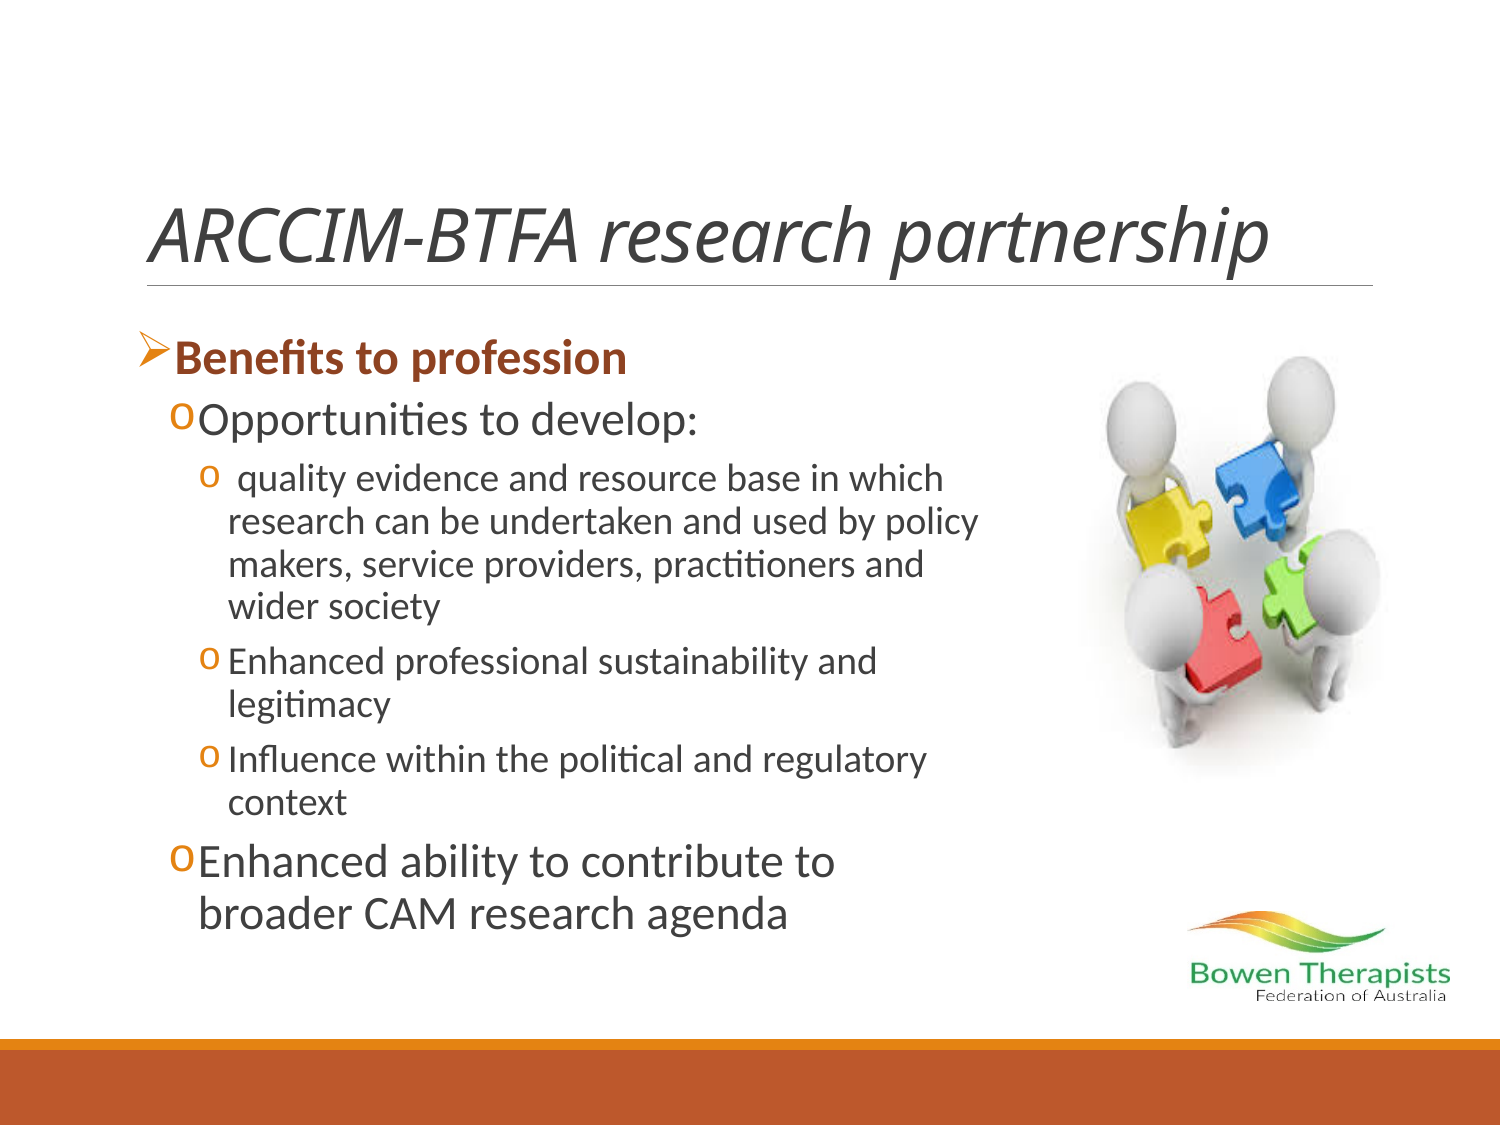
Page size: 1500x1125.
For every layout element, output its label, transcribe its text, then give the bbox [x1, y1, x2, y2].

picture [1061, 323, 1415, 802]
picture [1186, 911, 1451, 1002]
title ARCCIM-BTFA research partnership [135, 47, 1373, 285]
list Benefits to profession Opportunities to develop: quality evidence and resource base in which research can be undertaken and used by policy makers, service providers, practitioners and wider society Enhanced professional sustainability and legitimacy Influence within the political and regulatory context Enhanced ability to contribute to broader CAM research agenda [135, 323, 1000, 975]
